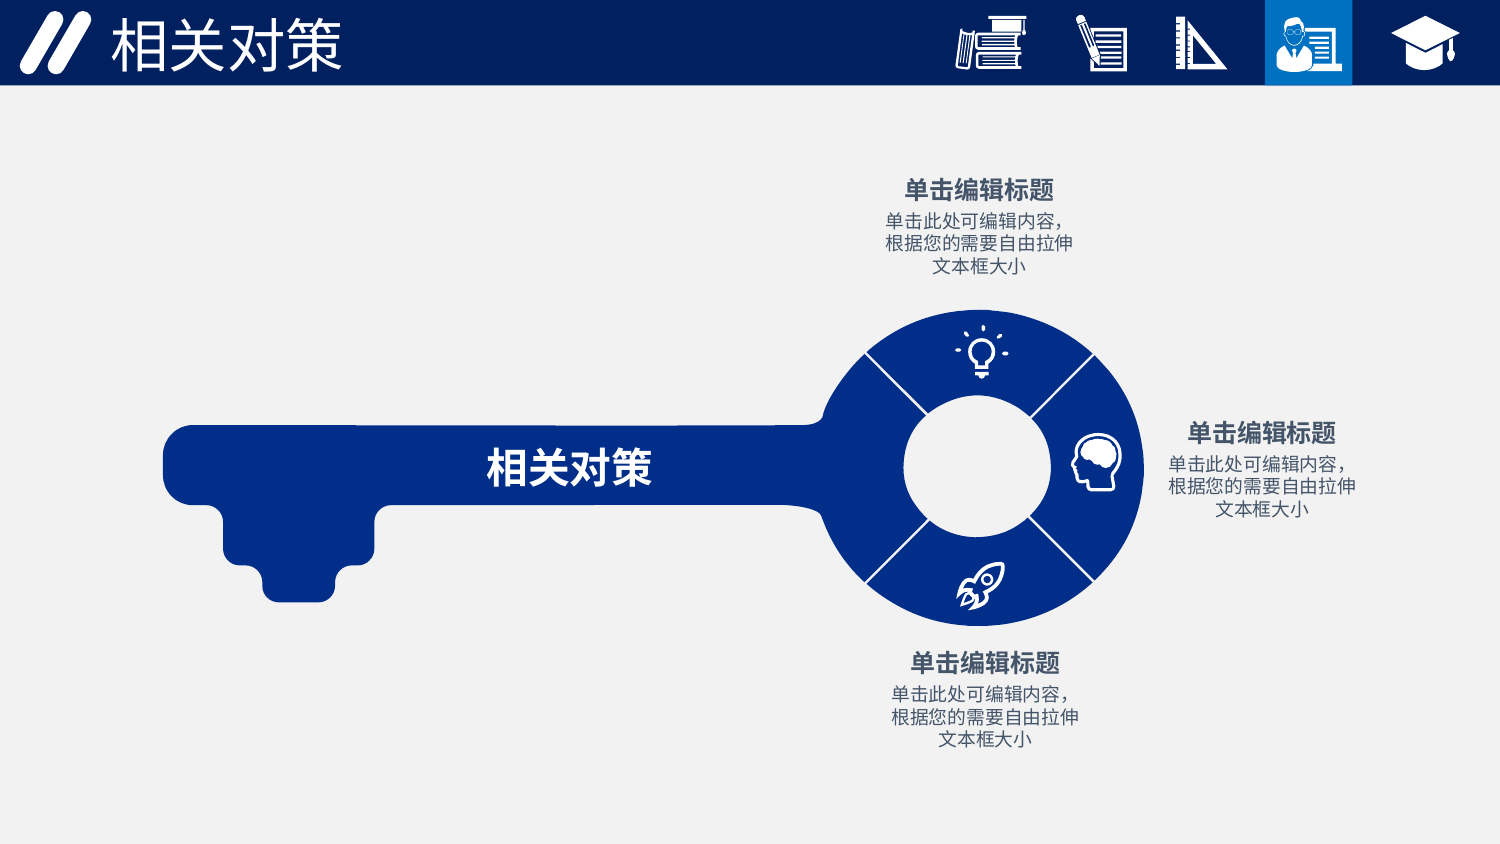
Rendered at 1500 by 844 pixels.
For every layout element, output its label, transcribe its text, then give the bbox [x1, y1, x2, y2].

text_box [162, 309, 1145, 627]
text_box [883, 173, 1076, 278]
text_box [889, 647, 1081, 752]
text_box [1166, 416, 1358, 521]
text_box 相关对策 [95, 1, 359, 87]
